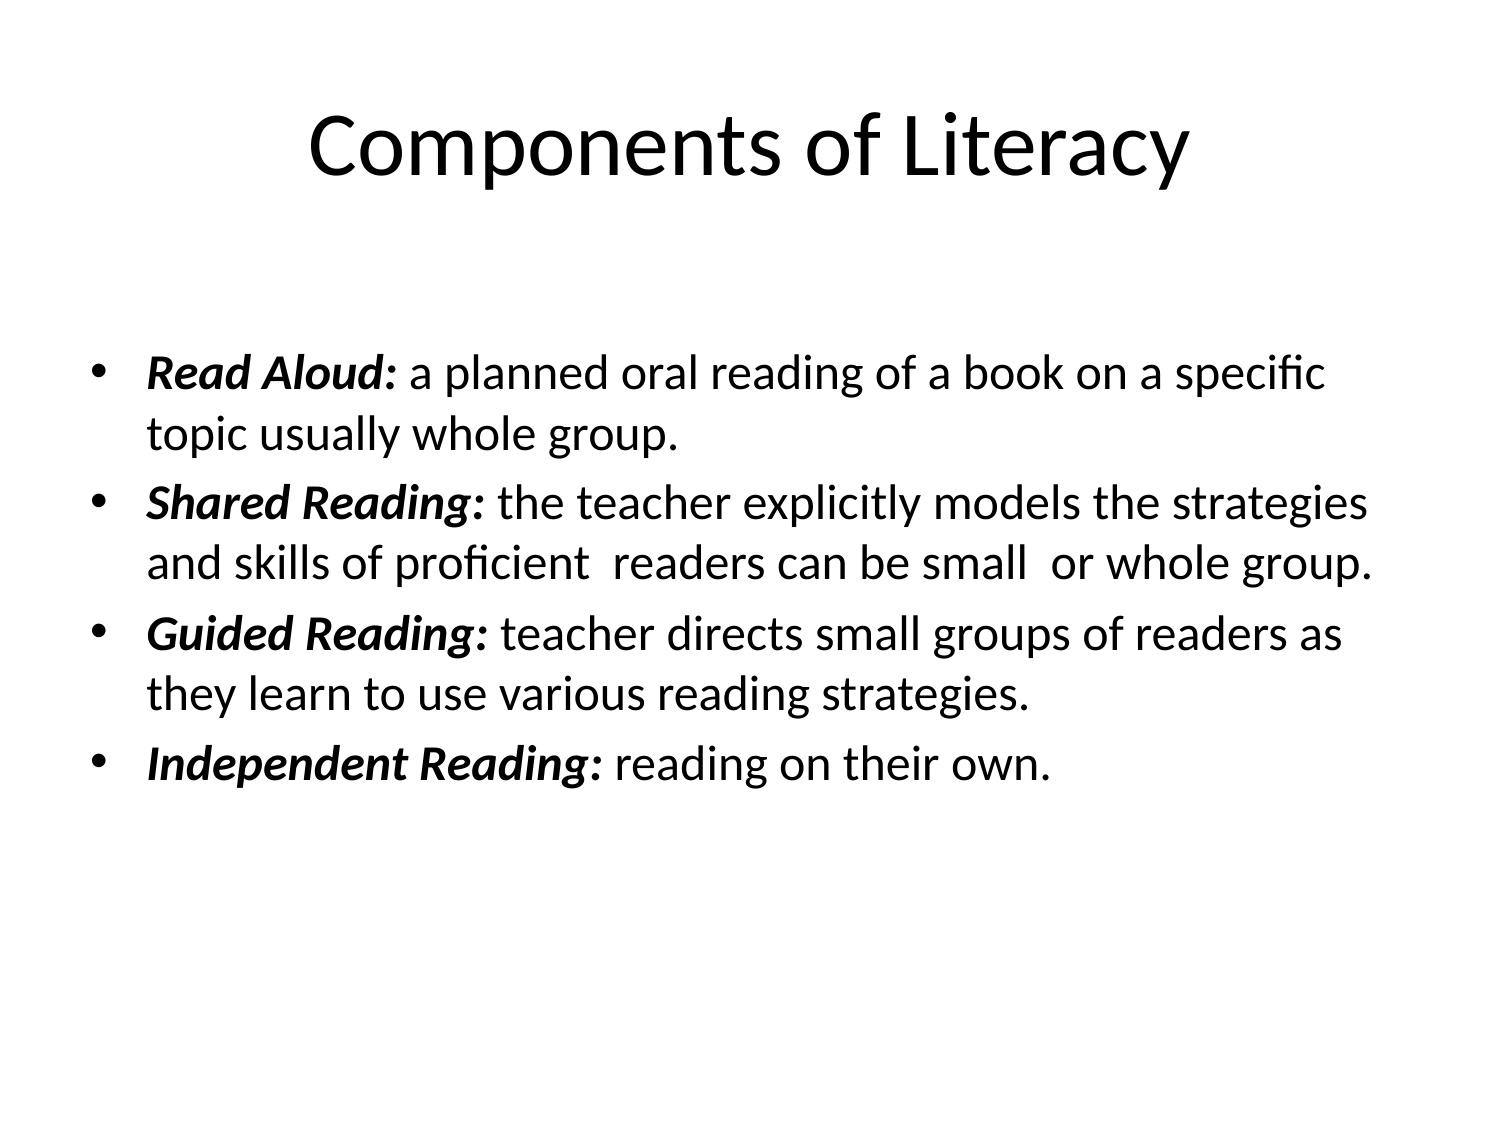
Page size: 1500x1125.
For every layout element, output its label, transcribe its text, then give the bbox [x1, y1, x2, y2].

list Read Aloud: a planned oral reading of a book on a specific topic usually whole group. Shared Reading: the teacher explicitly models the strategies and skills of proficient readers can be small or whole group. Guided Reading: teacher directs small groups of readers as they learn to use various reading strategies. Independent Reading: reading on their own. [75, 262, 1425, 1005]
title Components of Literacy [75, 45, 1425, 233]
